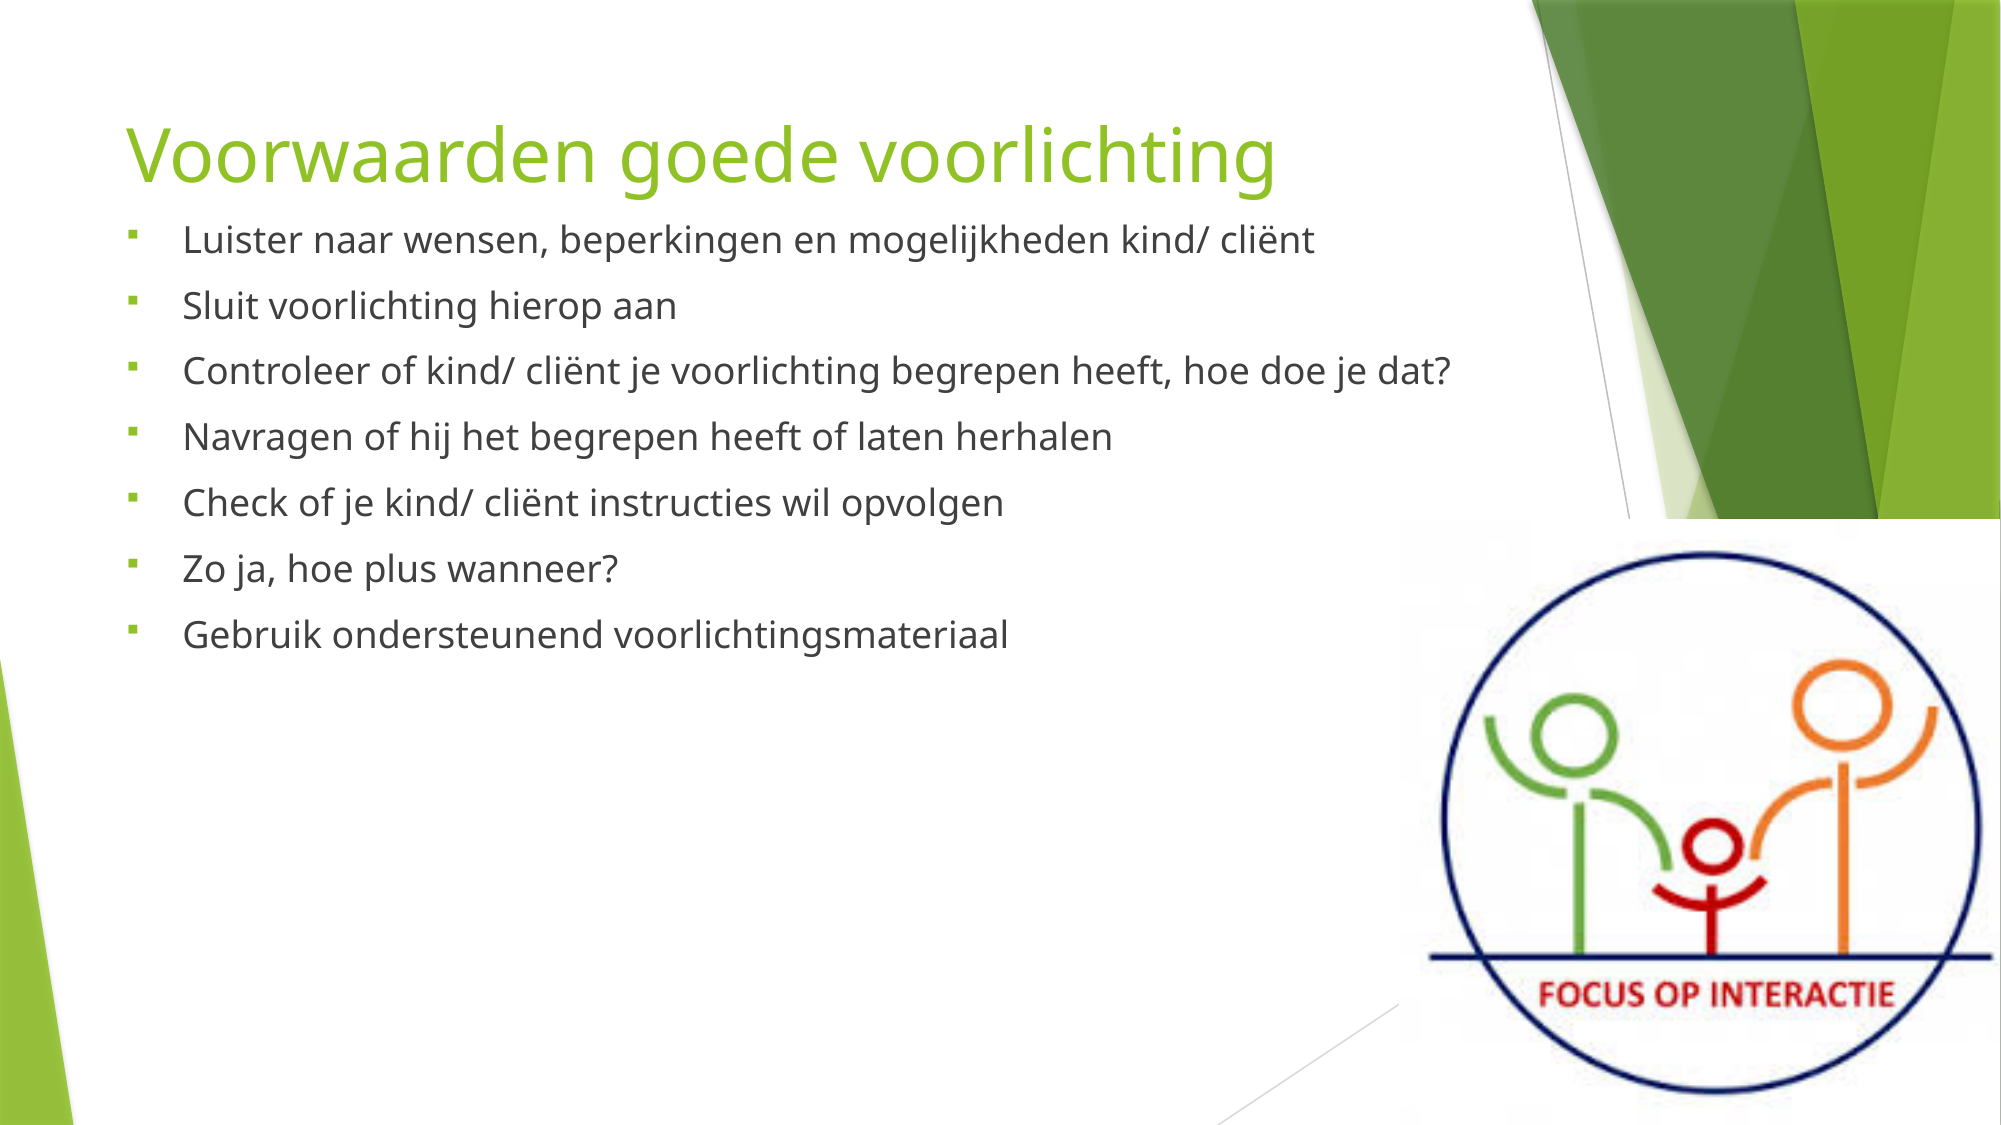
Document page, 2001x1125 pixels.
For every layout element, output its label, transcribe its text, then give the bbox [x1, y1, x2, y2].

title Voorwaarden goede voorlichting [111, 99, 1522, 208]
picture [1398, 518, 2000, 1125]
list Luister naar wensen, beperkingen en mogelijkheden kind/ cliënt Sluit voorlichting hierop aan Controleer of kind/ cliënt je voorlichting begrepen heeft, hoe doe je dat? Navragen of hij het begrepen heeft of laten herhalen Check of je kind/ cliënt instructies wil opvolgen Zo ja, hoe plus wanneer? Gebruik ondersteunend voorlichtingsmateriaal [111, 208, 1522, 845]
